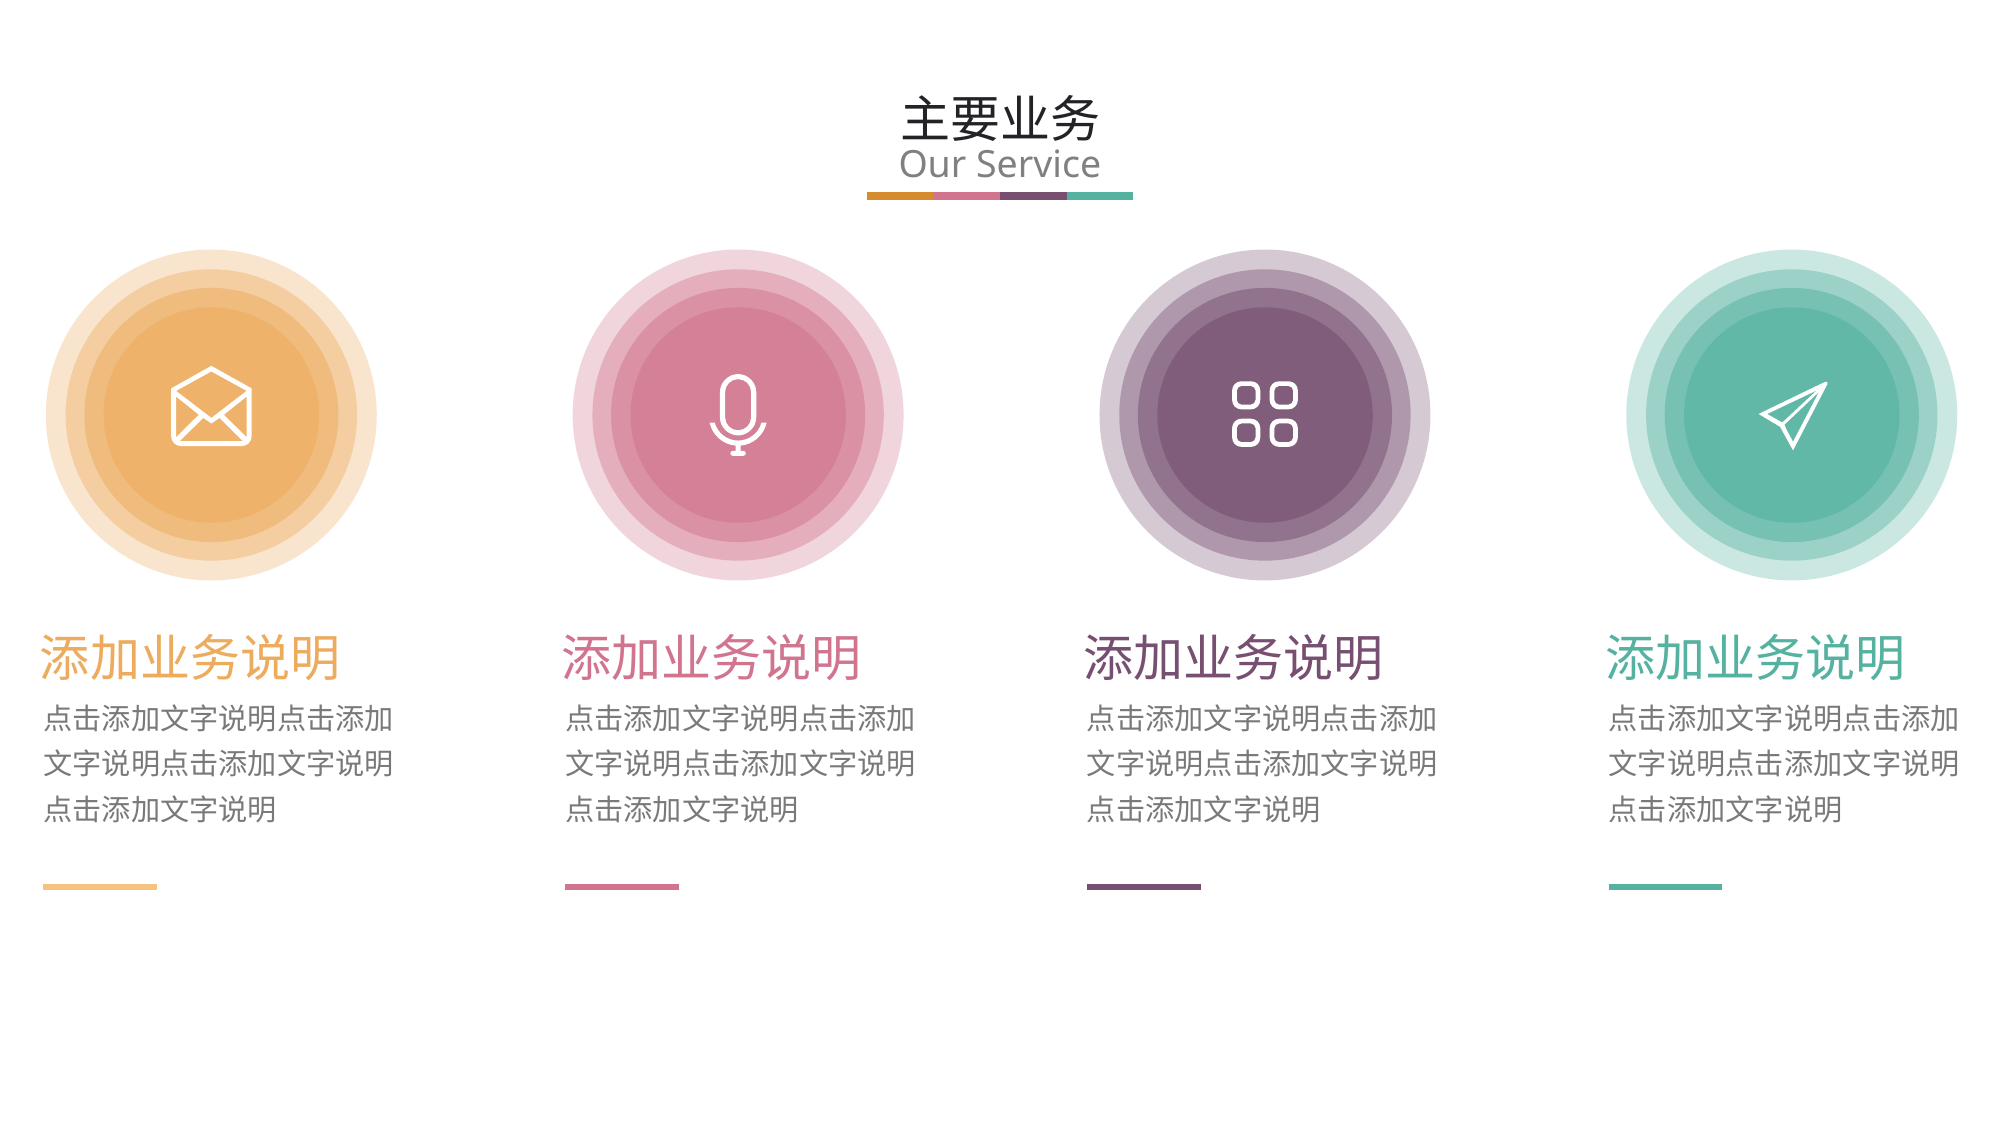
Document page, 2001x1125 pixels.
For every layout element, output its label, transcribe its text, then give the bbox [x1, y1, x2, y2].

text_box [45, 249, 377, 581]
text_box 添加业务说明 [25, 619, 421, 695]
text_box 点击添加文字说明点击添加文字说明点击添加文字说明点击添加文字说明 [1594, 682, 1993, 834]
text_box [1099, 249, 1431, 581]
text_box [1626, 249, 1958, 581]
text_box Our Service [857, 132, 1143, 193]
text_box 点击添加文字说明点击添加文字说明点击添加文字说明点击添加文字说明 [550, 682, 950, 834]
text_box 点击添加文字说明点击添加文字说明点击添加文字说明点击添加文字说明 [28, 682, 428, 834]
text_box 添加业务说明 [547, 619, 942, 695]
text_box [572, 249, 904, 581]
text_box 点击添加文字说明点击添加文字说明点击添加文字说明点击添加文字说明 [1072, 682, 1471, 834]
text_box 添加业务说明 [1590, 619, 1986, 695]
text_box 主要业务 [842, 80, 1158, 155]
text_box 添加业务说明 [1068, 619, 1464, 695]
